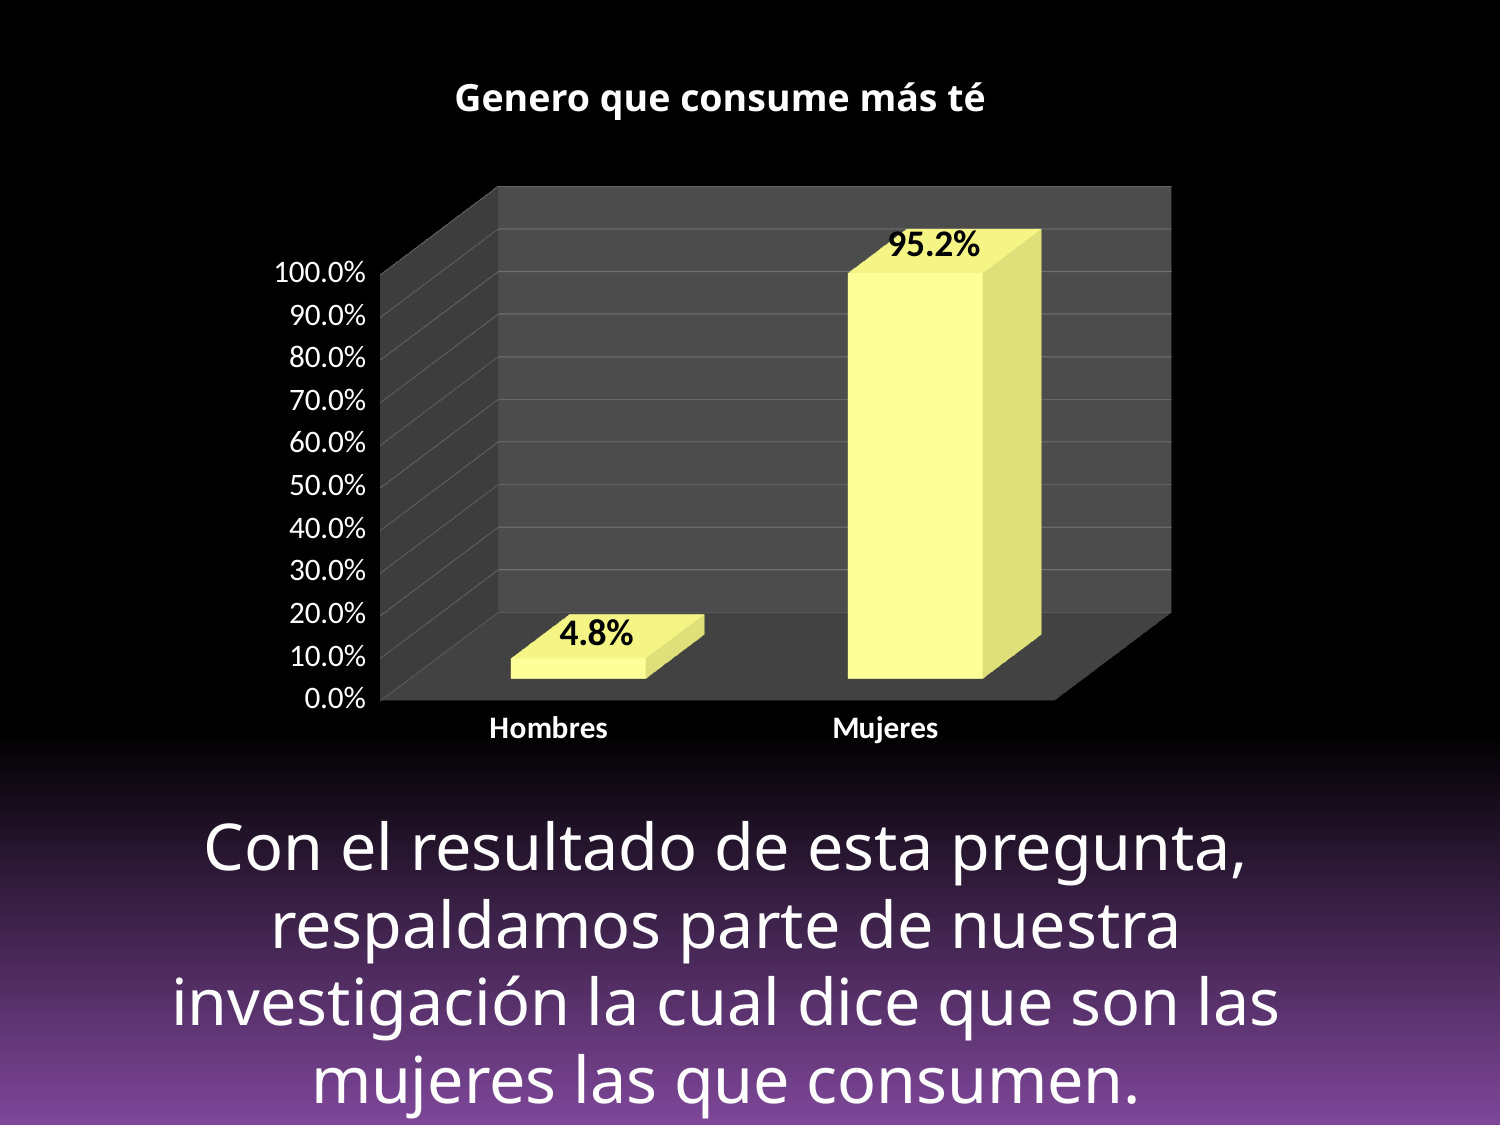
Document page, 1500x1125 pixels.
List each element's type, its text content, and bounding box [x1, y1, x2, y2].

chart [253, 136, 1188, 799]
text_box Genero que consume más té [252, 64, 1189, 128]
text_box Con el resultado de esta pregunta, respaldamos parte de nuestra investigación la cual dice que son las mujeres las que consumen. [112, 798, 1341, 1124]
